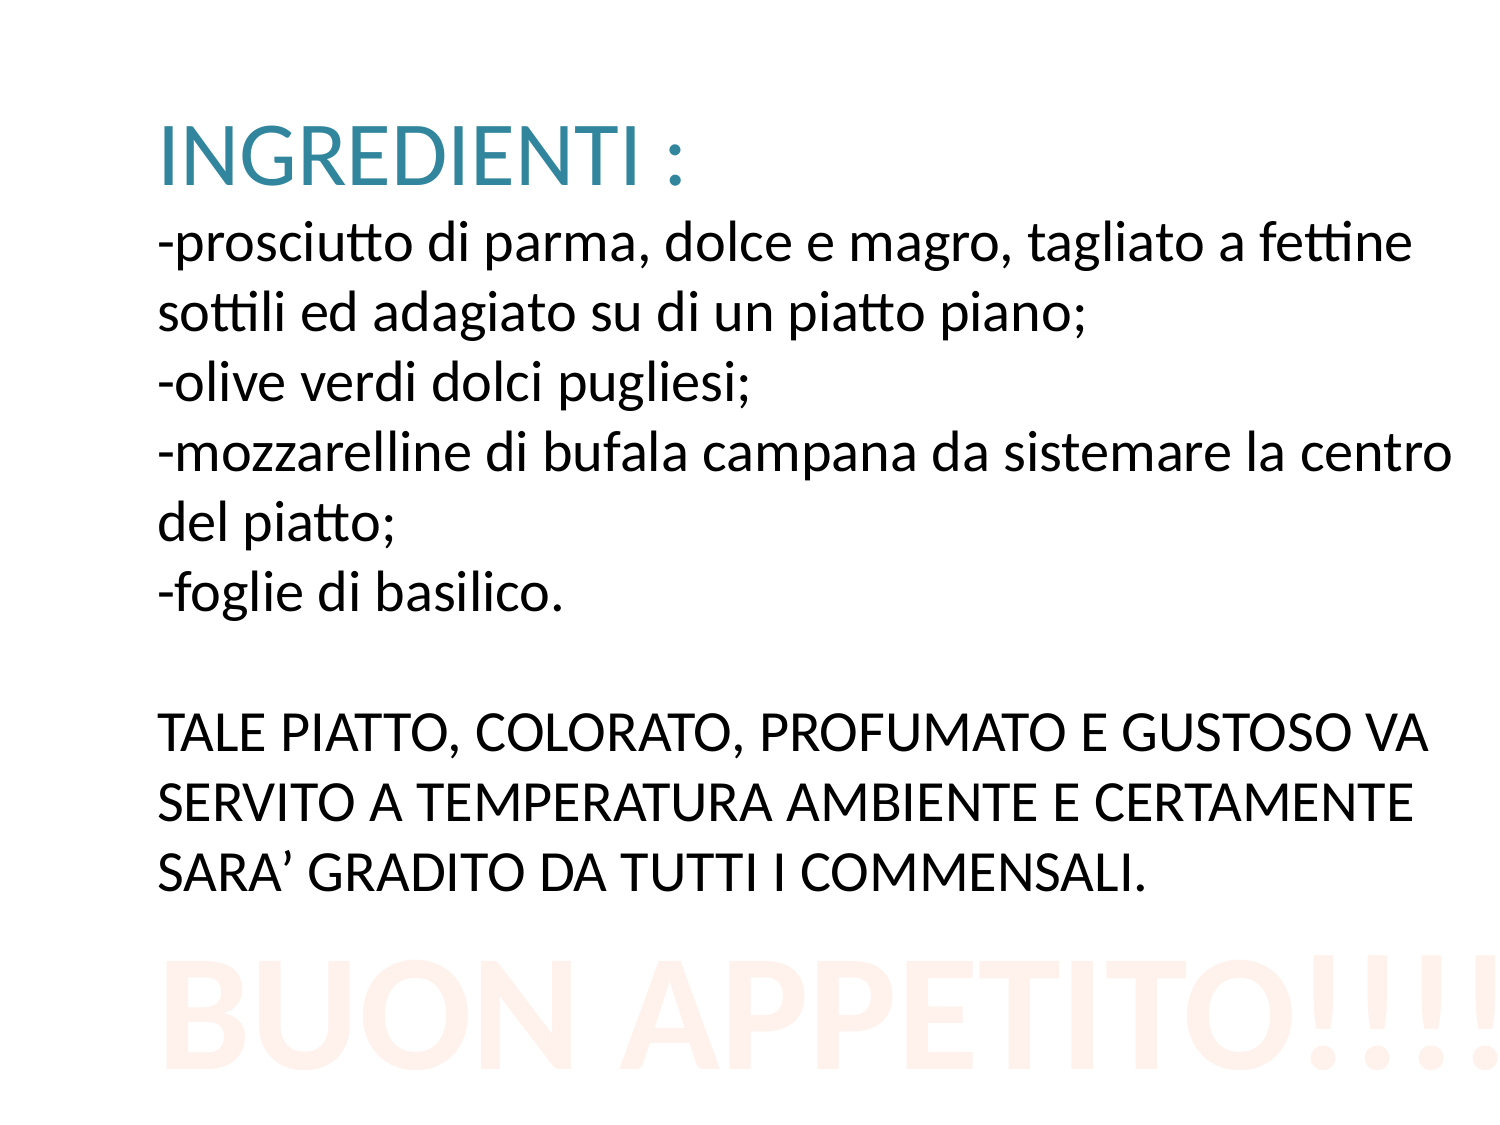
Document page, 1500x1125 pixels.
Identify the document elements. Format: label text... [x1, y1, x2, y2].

text_box INGREDIENTI : -prosciutto di parma, dolce e magro, tagliato a fettine sottili ed adagiato su di un piatto piano; -olive verdi dolci pugliesi; -mozzarelline di bufala campana da sistemare la centro del piatto; -foglie di basilico. TALE PIATTO, COLORATO, PROFUMATO E GUSTOSO VA SERVITO A TEMPERATURA AMBIENTE E CERTAMENTE SARA’ GRADITO DA TUTTI I COMMENSALI. BUON APPETITO!!!! [142, 85, 1500, 1111]
